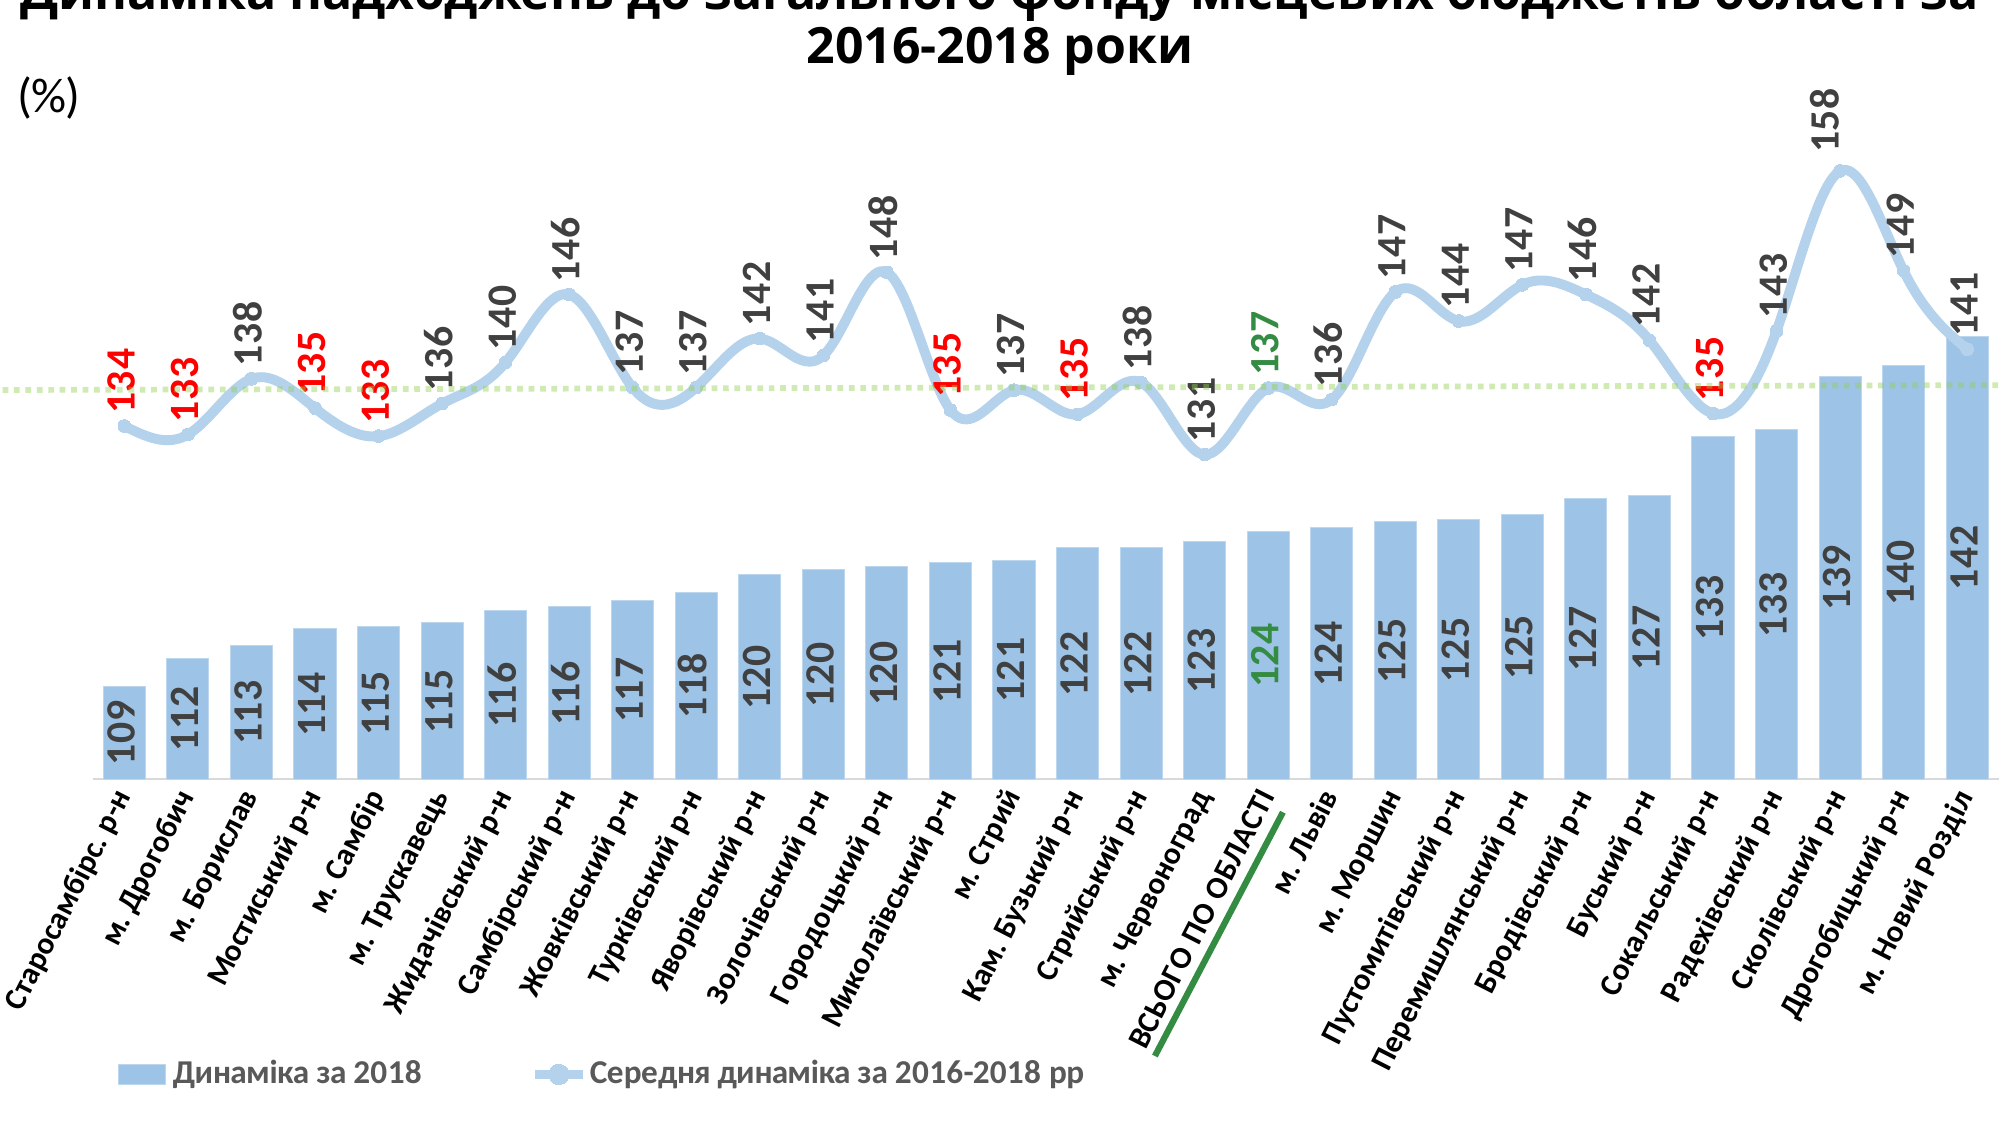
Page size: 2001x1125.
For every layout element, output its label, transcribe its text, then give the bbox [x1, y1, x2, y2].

chart [0, 55, 2000, 1125]
title Динаміка надходжень до загального фонду місцевих бюджетів області за 2016-2018 роки [0, 0, 2000, 42]
